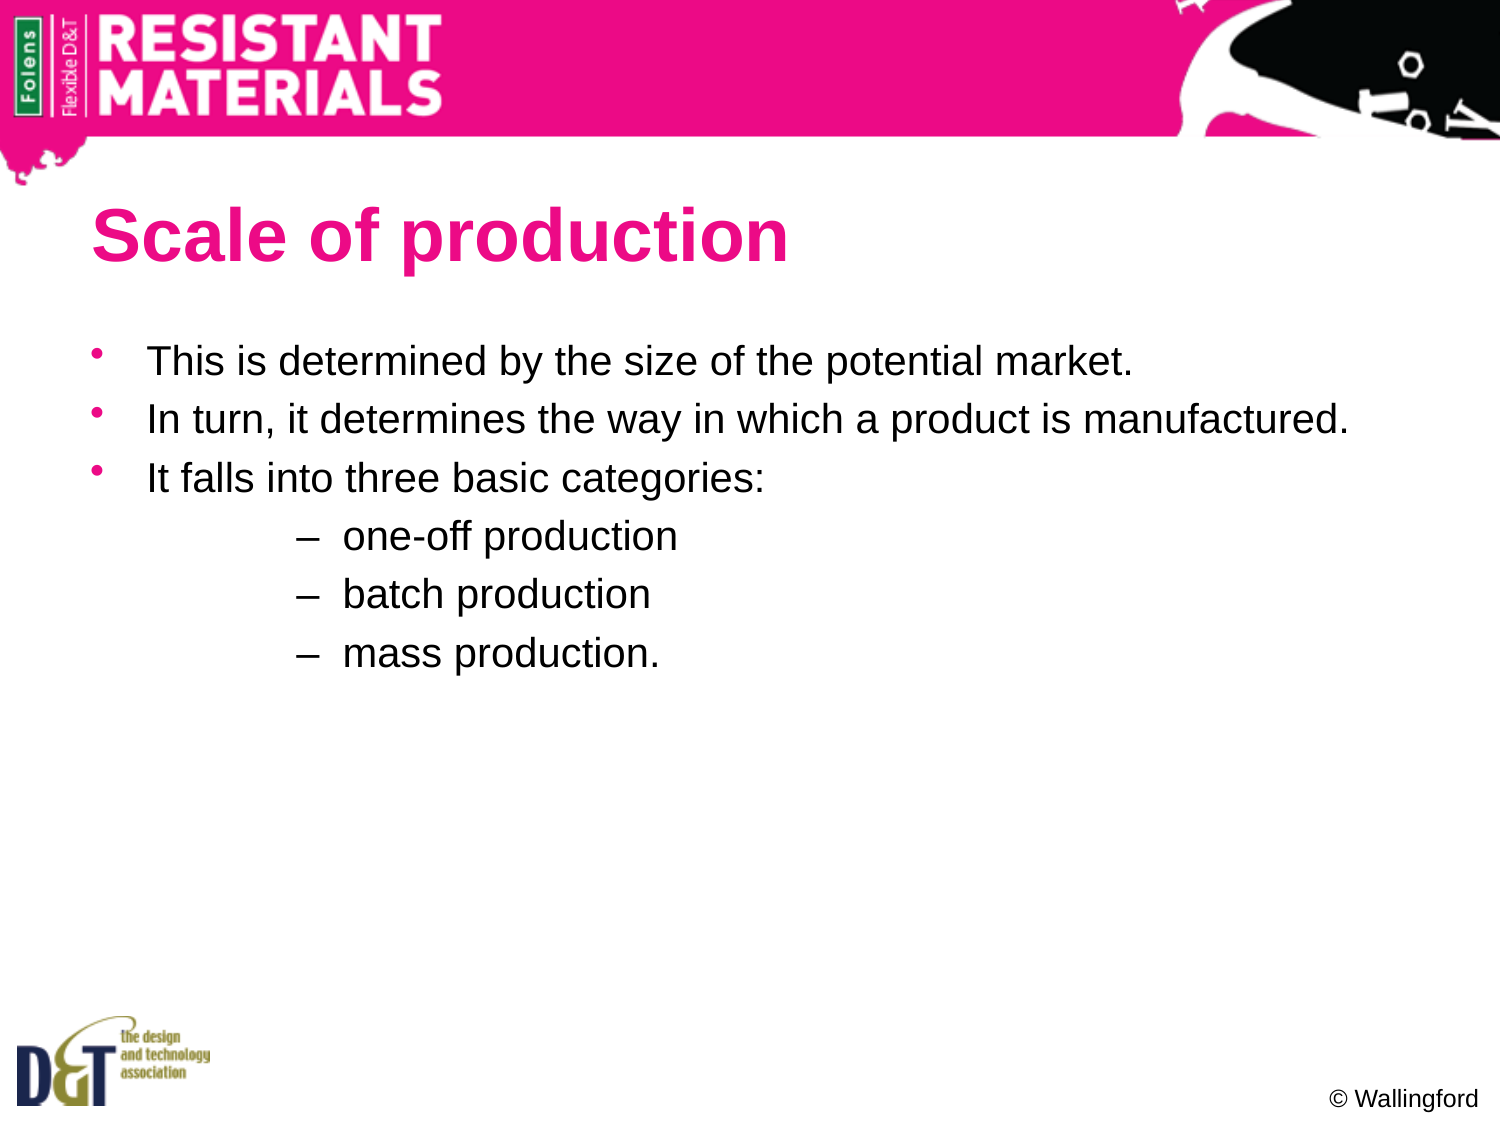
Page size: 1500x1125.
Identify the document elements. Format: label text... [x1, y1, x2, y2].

picture [0, 0, 1500, 1125]
list This is determined by the size of the potential market. In turn, it determines the way in which a product is manufactured. It falls into three basic categories: – one-off production – batch production – mass production. [75, 326, 1425, 1005]
title Scale of production [76, 160, 1427, 301]
footer © Wallingford [1257, 1074, 1495, 1125]
